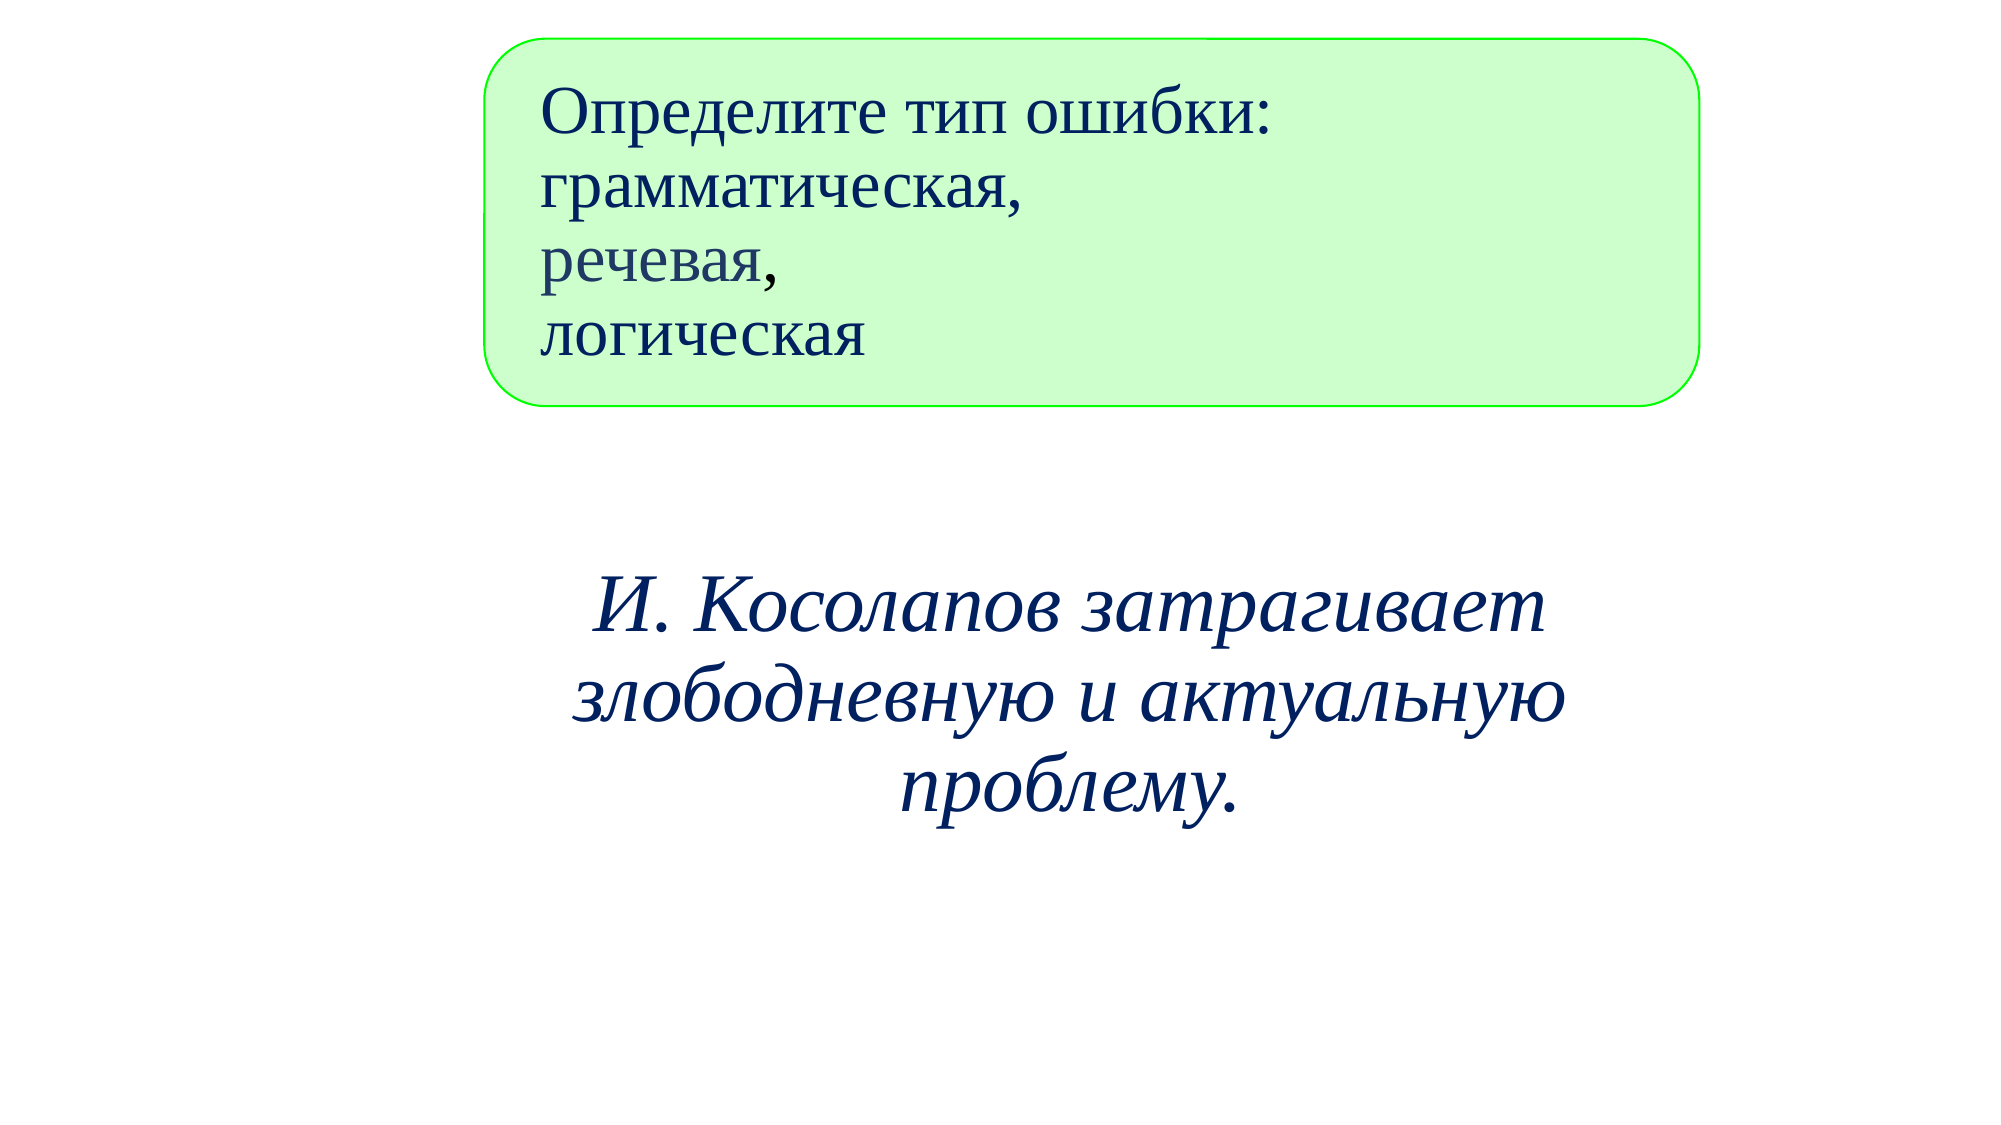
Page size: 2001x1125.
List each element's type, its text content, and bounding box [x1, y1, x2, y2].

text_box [484, 35, 1700, 410]
subtitle И. Косолапов затрагивает злободневную и актуальную проблему. [460, 360, 1676, 1029]
